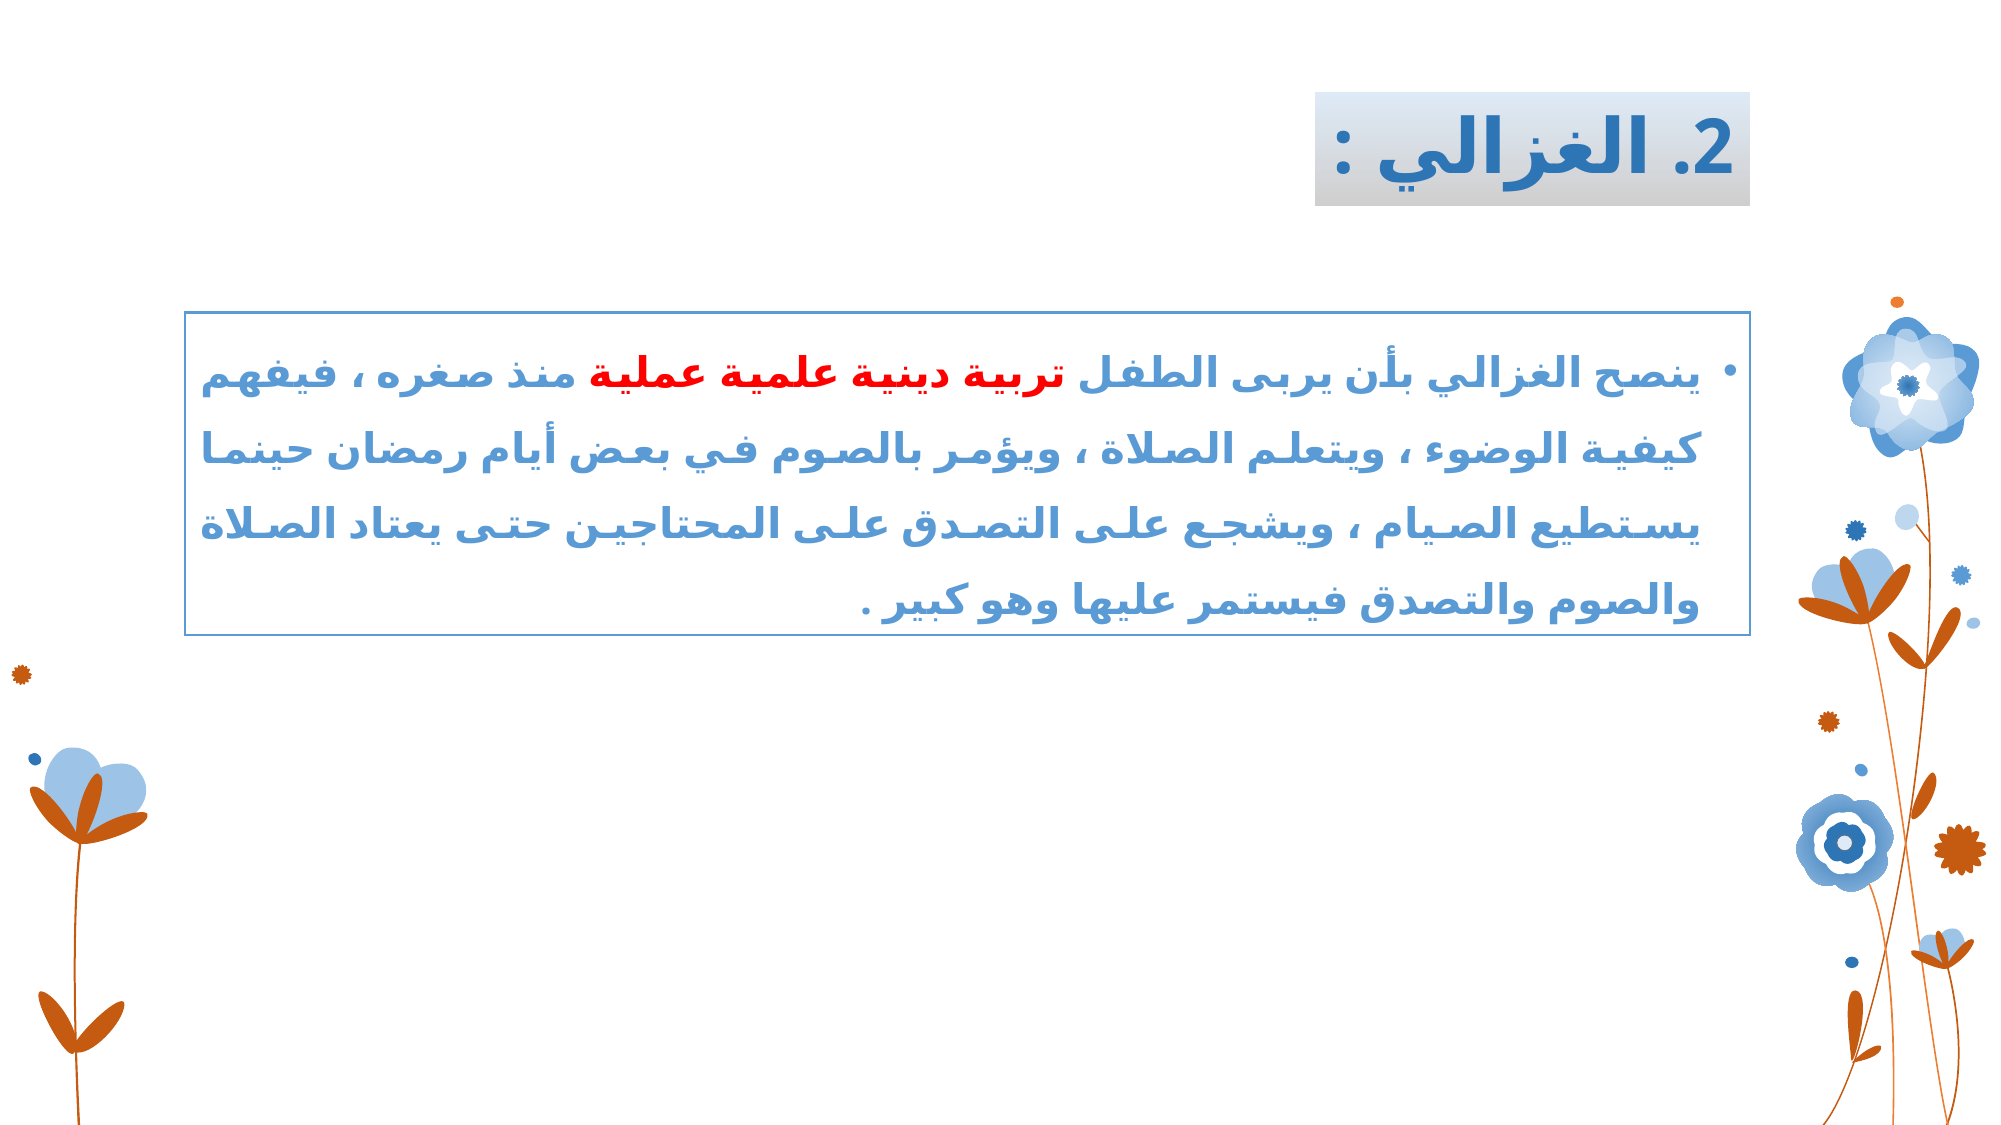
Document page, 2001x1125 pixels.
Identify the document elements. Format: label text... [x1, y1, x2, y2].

title 2. الغزالي : [1315, 92, 1750, 206]
list ينصح الغزالي بأن يربى الطفل تربية دينية علمية عملية منذ صغره ، فيفهم كيفية الوضوء ، ويتعلم الصلاة ، ويؤمر بالصوم في بعض أيام رمضان حينما يستطيع الصيام ، ويشجع على التصدق على المحتاجين حتى يعتاد الصلاة والصوم والتصدق فيستمر عليها وهو كبير . [184, 311, 1751, 636]
